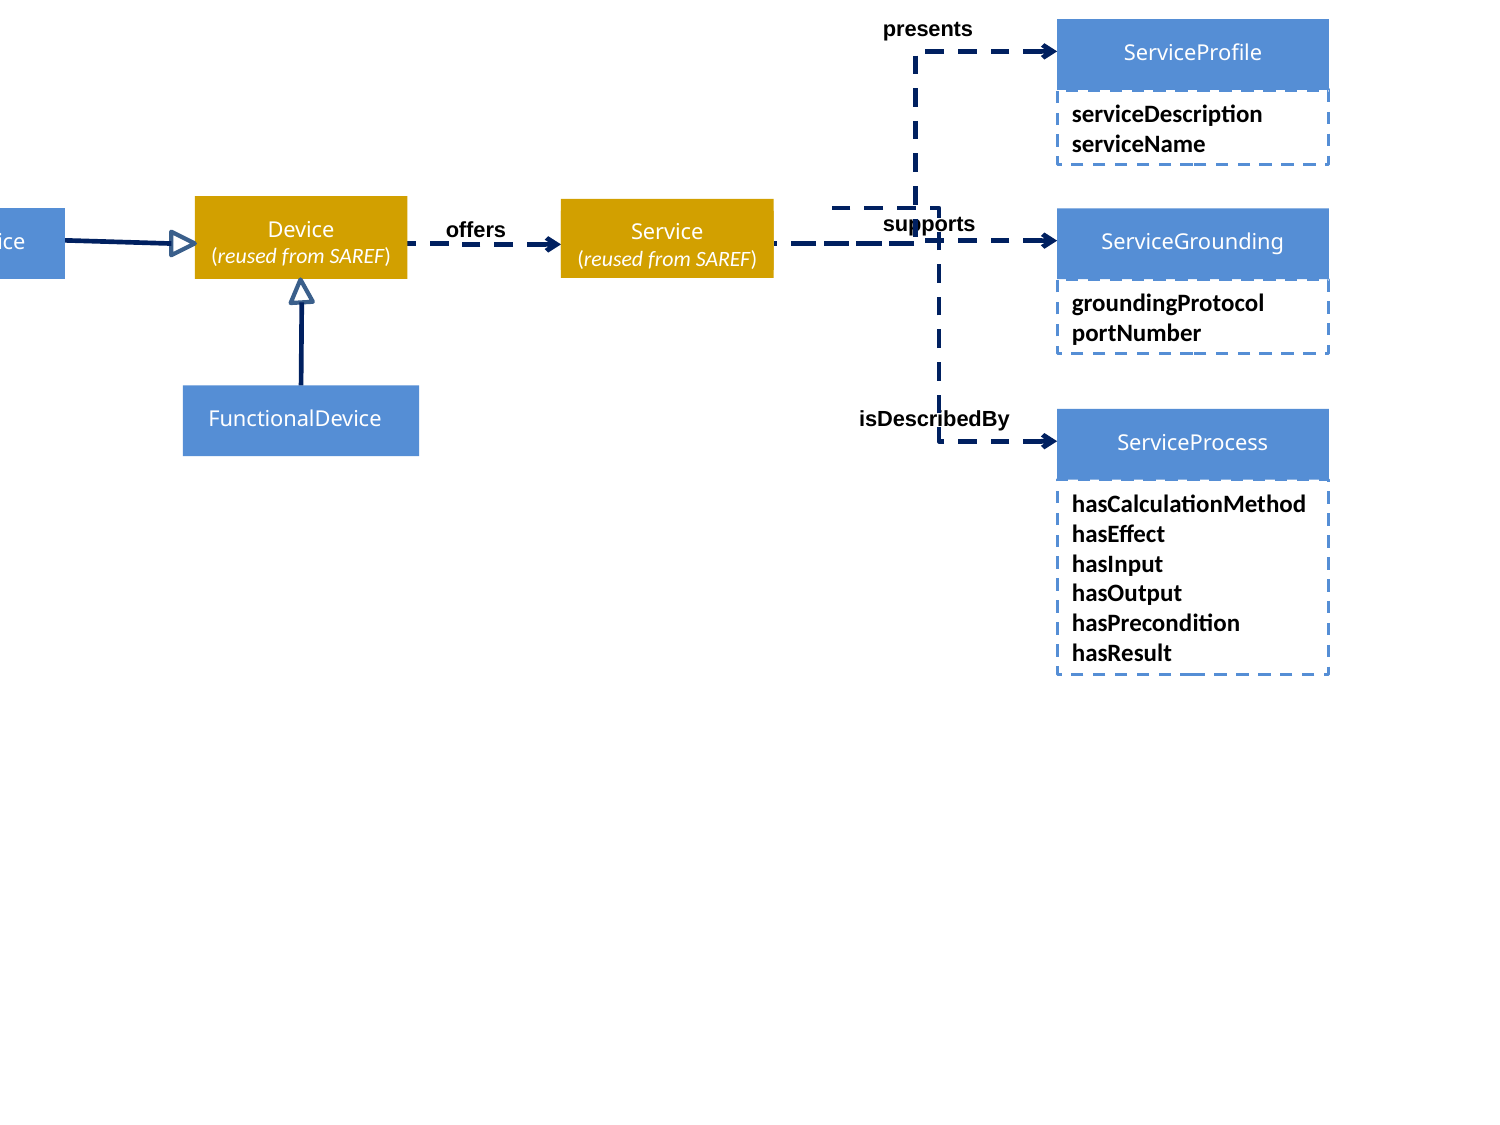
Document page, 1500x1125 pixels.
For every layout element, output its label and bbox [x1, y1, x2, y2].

text_box [0, 7, 1330, 677]
